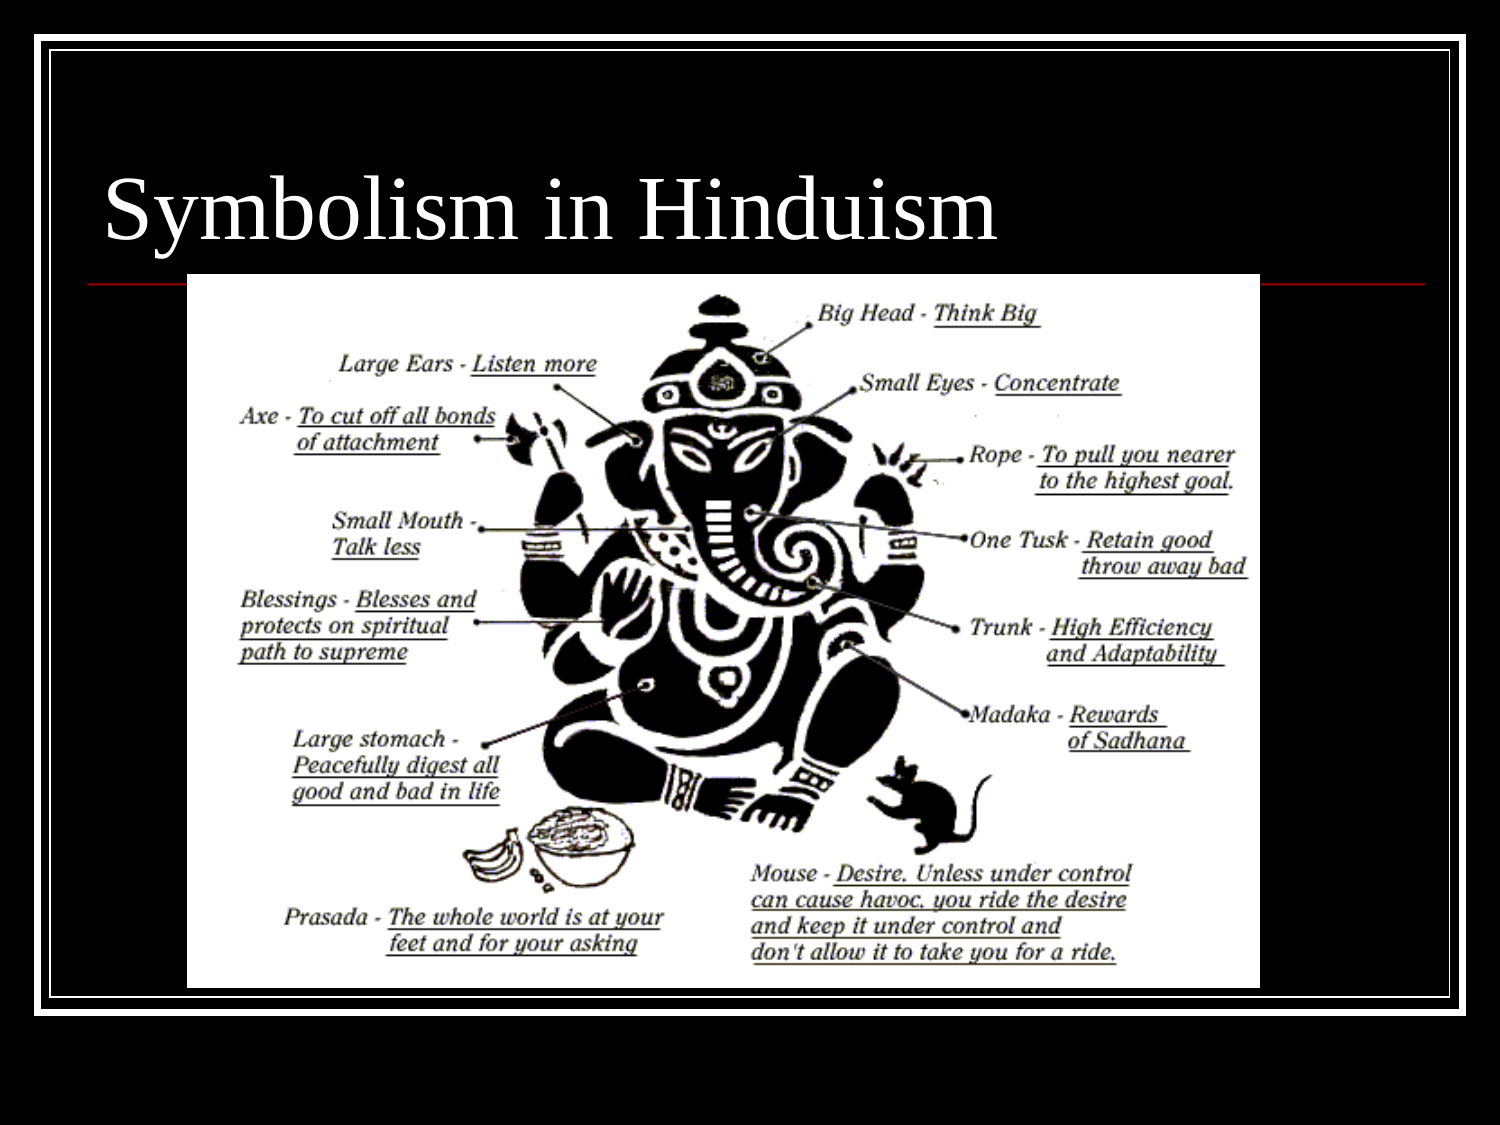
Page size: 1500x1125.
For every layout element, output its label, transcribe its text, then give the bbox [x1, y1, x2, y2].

picture [187, 274, 1260, 988]
title Symbolism in Hinduism [87, 77, 1426, 266]
